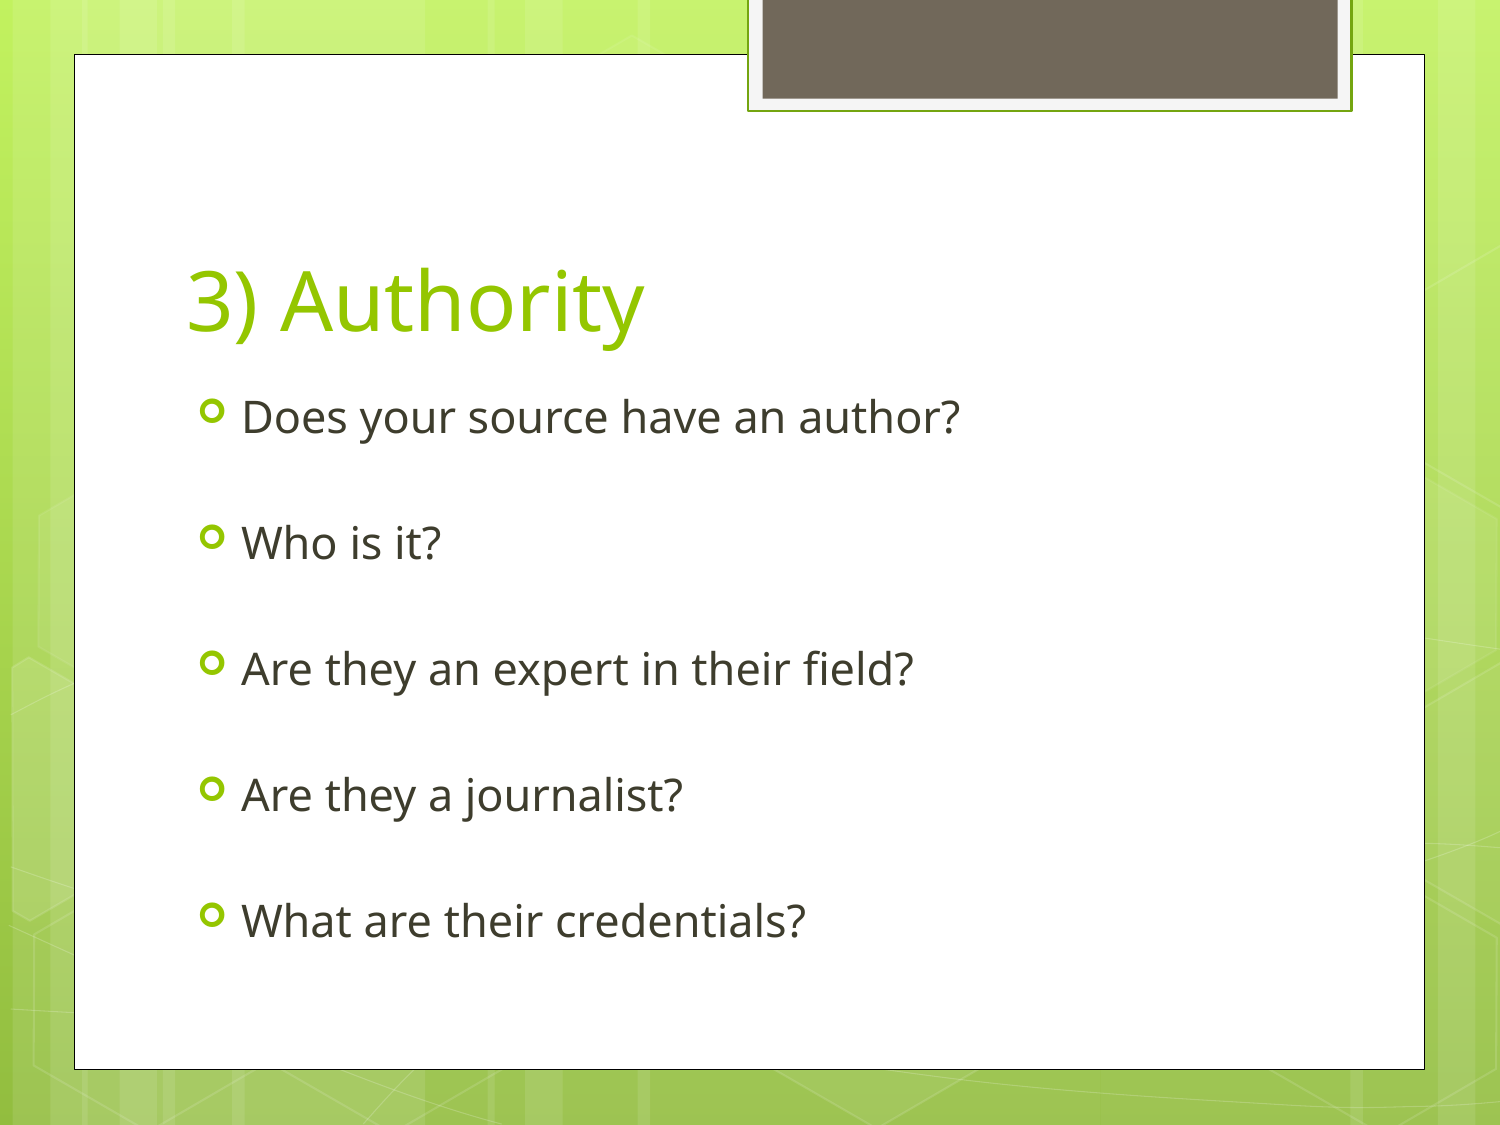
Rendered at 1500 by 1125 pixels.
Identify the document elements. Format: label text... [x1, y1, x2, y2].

title 3) Authority [171, 168, 1324, 357]
list Does your source have an author? Who is it? Are they an expert in their field? Are they a journalist? What are their credentials? [171, 381, 1283, 957]
